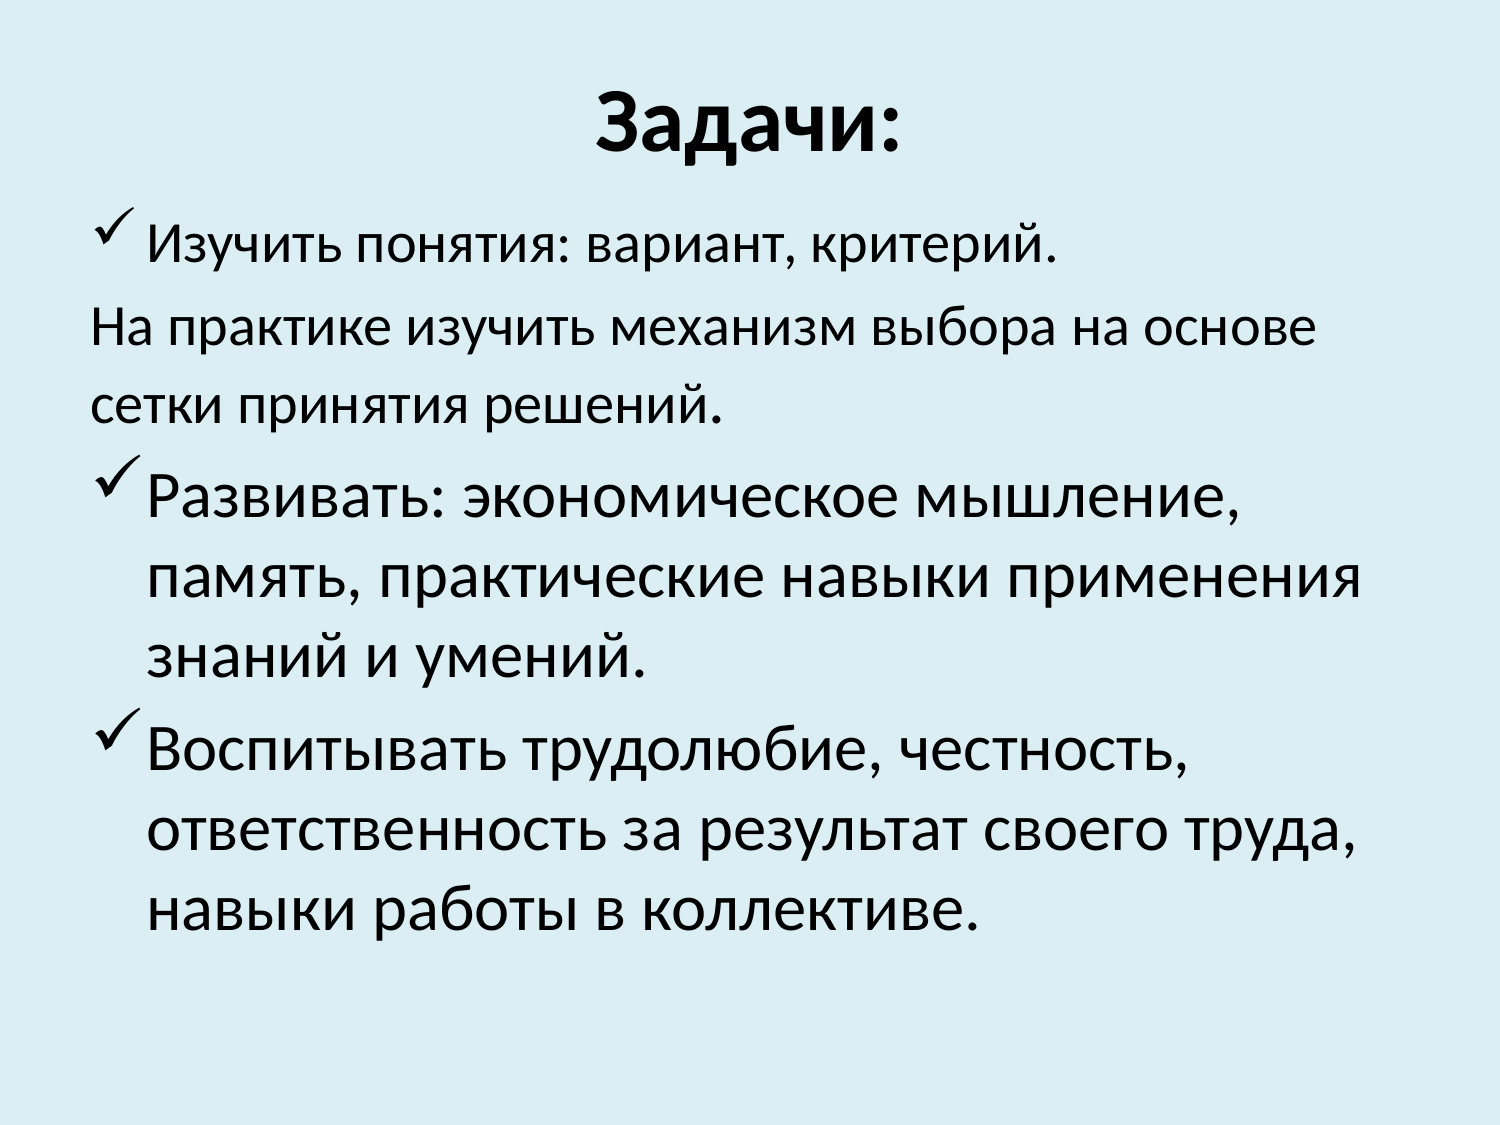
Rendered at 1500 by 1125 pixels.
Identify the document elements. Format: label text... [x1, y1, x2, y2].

title Задачи: [75, 45, 1425, 185]
list Изучить понятия: вариант, критерий. На практике изучить механизм выбора на основе сетки принятия решений. Развивать: экономическое мышление, память, практические навыки применения знаний и умений. Воспитывать трудолюбие, честность, ответственность за результат своего труда, навыки работы в коллективе. [75, 196, 1425, 1005]
